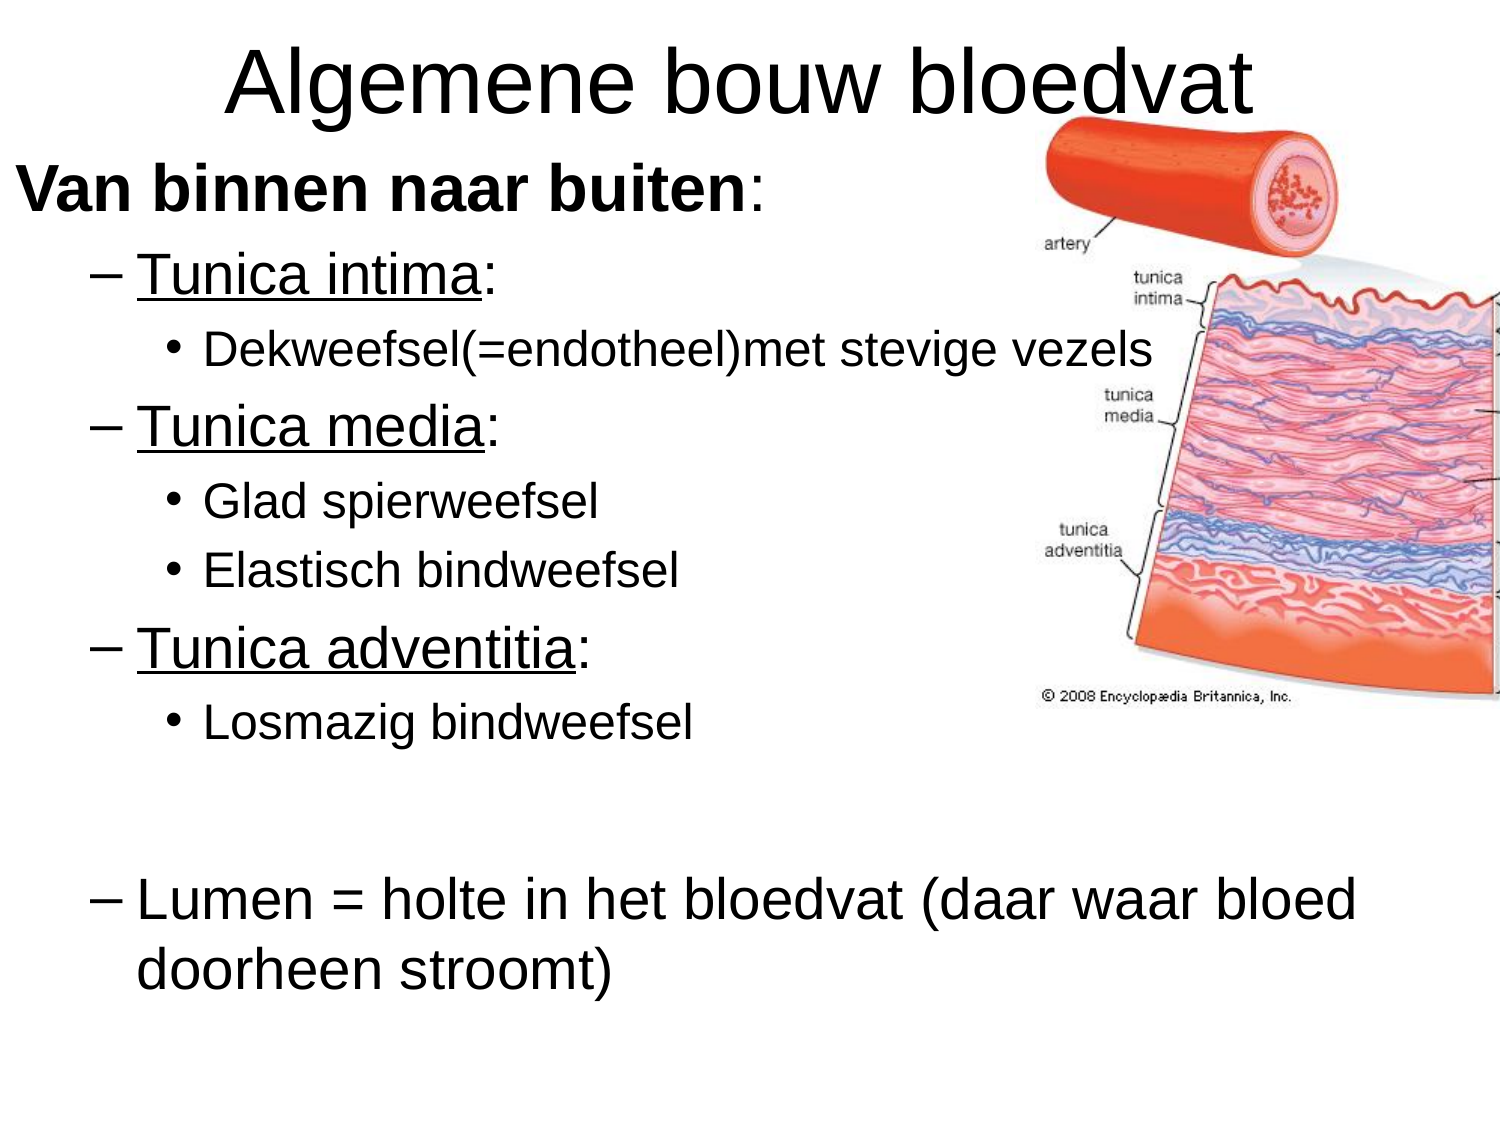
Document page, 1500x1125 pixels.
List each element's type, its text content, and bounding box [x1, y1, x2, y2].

picture [1035, 106, 1500, 709]
title Algemene bouw bloedvat [64, 0, 1416, 136]
list Van binnen naar buiten: Tunica intima: Dekweefsel(=endotheel)met stevige vezels Tunica media: Glad spierweefsel Elastisch bindweefsel Tunica adventitia: Losmazig bindweefsel Lumen = holte in het bloedvat (daar waar bloed doorheen stroomt) [0, 136, 1465, 1071]
